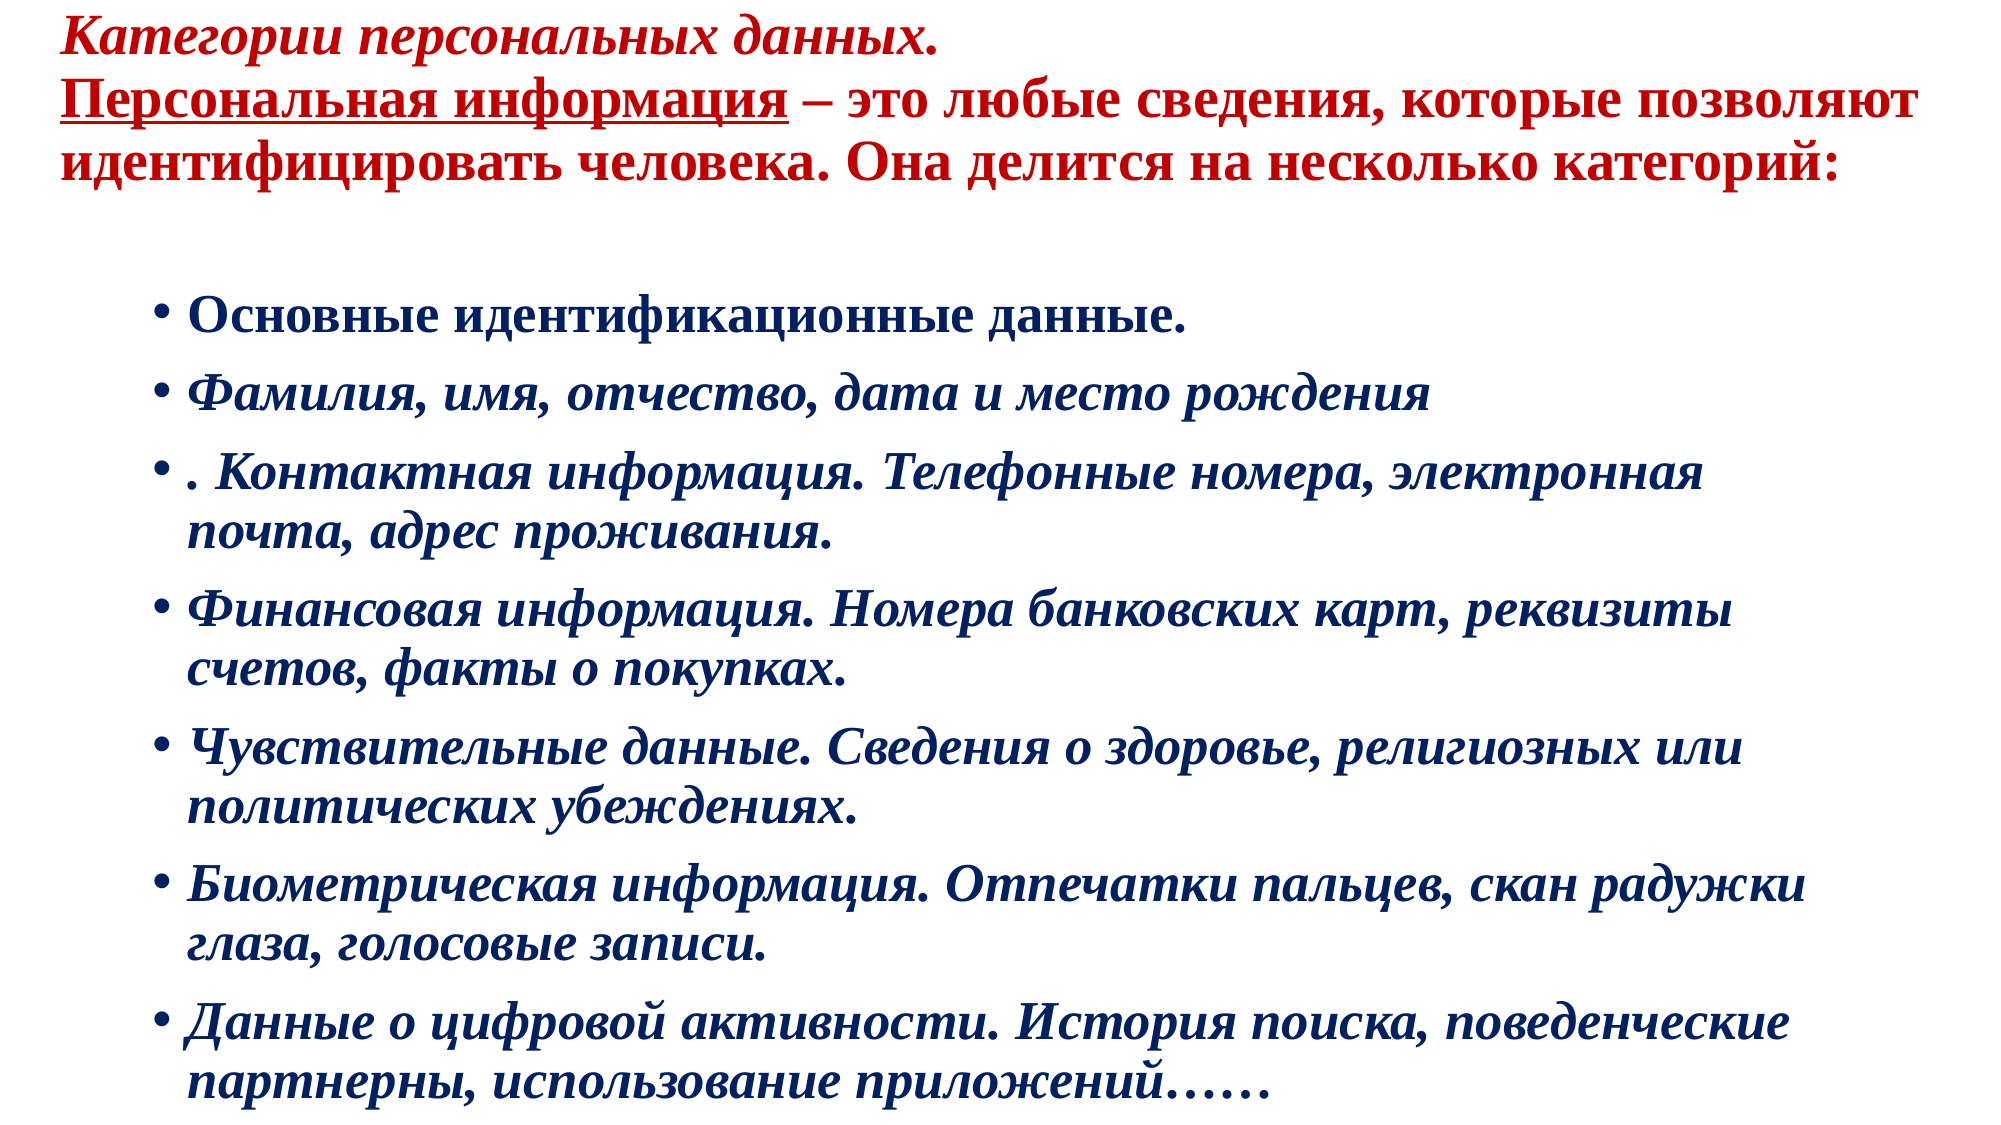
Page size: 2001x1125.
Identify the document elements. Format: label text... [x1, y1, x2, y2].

list Основные идентификационные данные. Фамилия, имя, отчество, дата и место рождения . Контактная информация. Телефонные номера, электронная почта, адрес проживания. Финансовая информация. Номера банковских карт, реквизиты счетов, факты о покупках. Чувствительные данные. Сведения о здоровье, религиозных или политических убеждениях. Биометрическая информация. Отпечатки пальцев, скан радужки глаза, голосовые записи. Данные о цифровой активности. История поиска, поведенческие партнерны, использование приложений…… [137, 277, 1863, 1125]
title Категории персональных данных. Персональная информация – это любые сведения, которые позволяют идентифицировать человека. Она делится на несколько категорий: [45, 33, 1965, 234]
